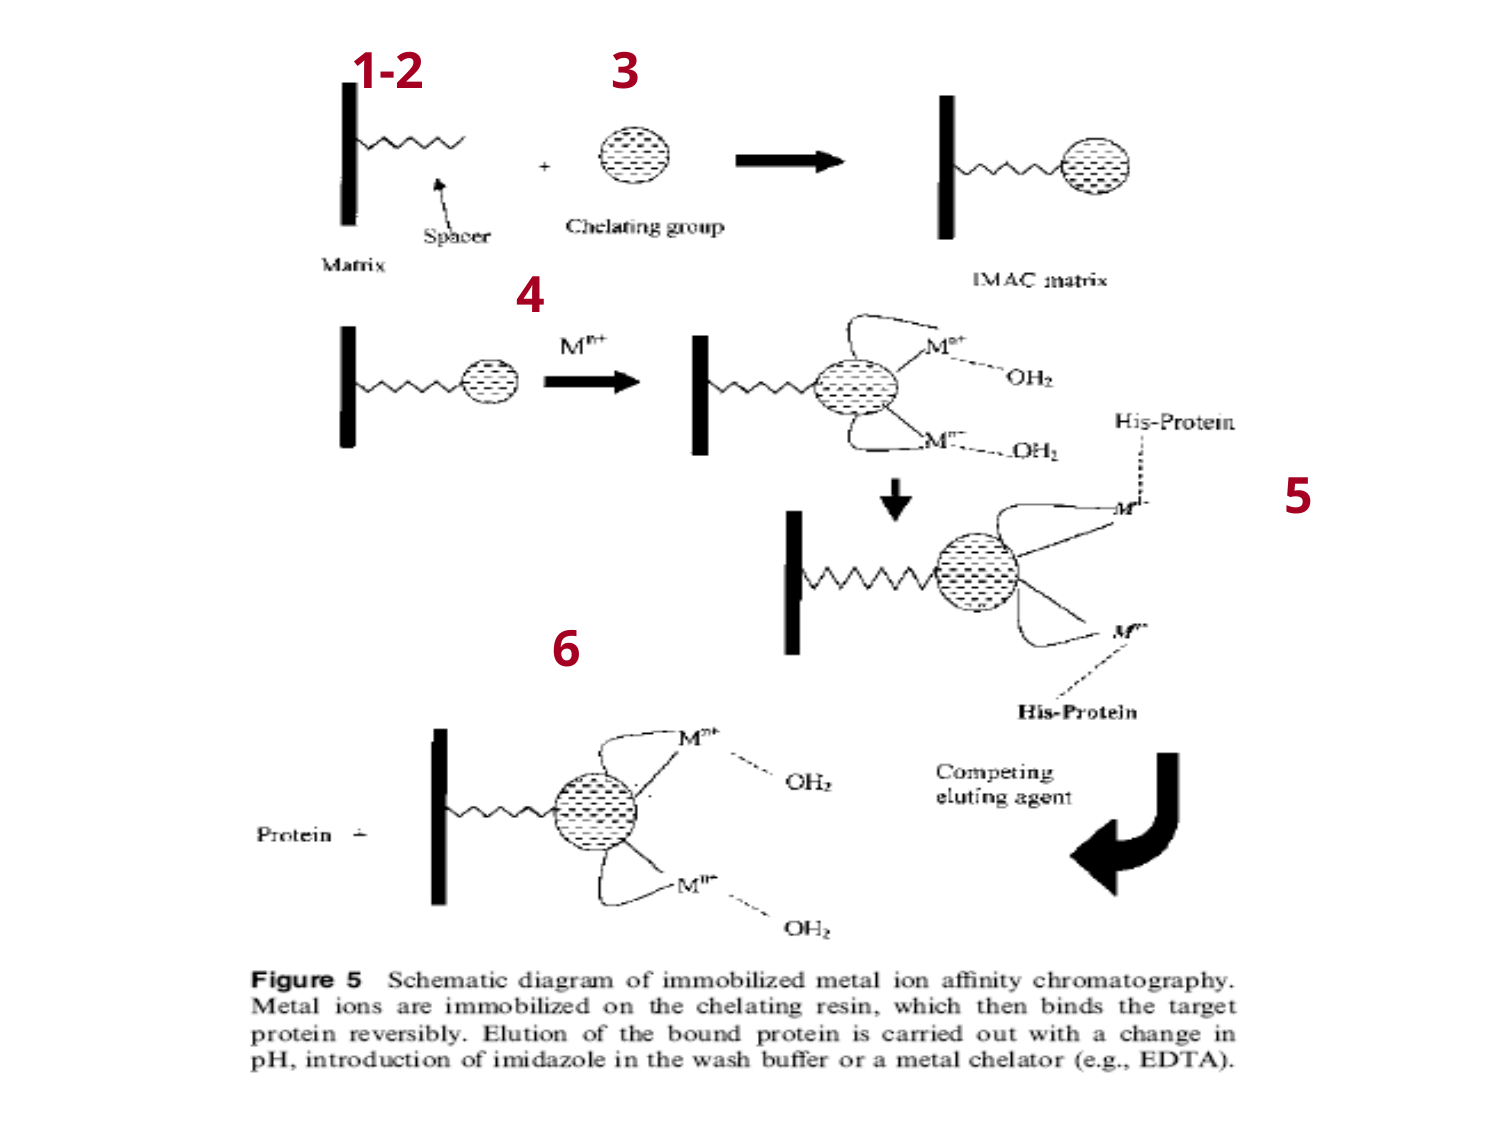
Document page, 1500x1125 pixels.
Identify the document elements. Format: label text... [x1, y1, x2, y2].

text_box 5 [1275, 456, 1376, 531]
picture [241, 34, 1271, 1092]
